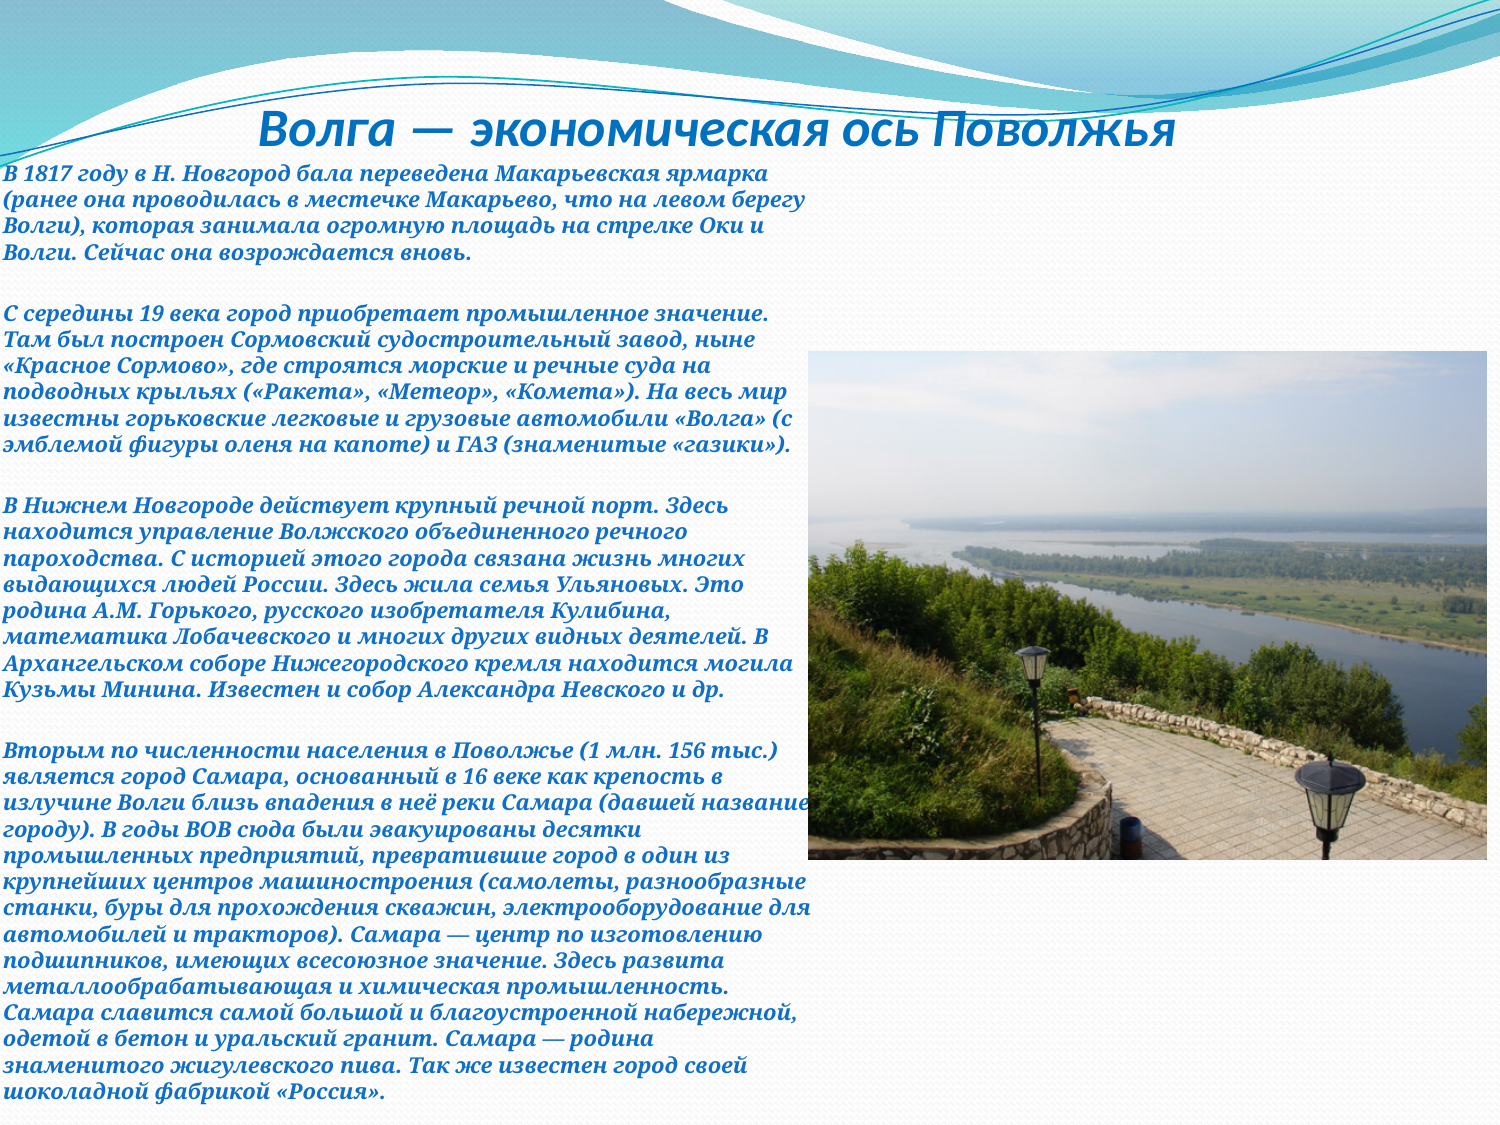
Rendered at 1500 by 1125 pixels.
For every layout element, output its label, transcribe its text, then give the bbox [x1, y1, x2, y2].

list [808, 351, 1487, 860]
list В 1817 году в Н. Новгород бала переведена Макарьевская ярмарка (ранее она проводилась в местечке Макарьево, что на левом берегу Волги), которая занимала огромную площадь на стрелке Оки и Волги. Сейчас она возрождается вновь. С середины 19 века город приобретает промышленное значение. Там был построен Сормовский судостроительный завод, ныне «Красное Сормово», где строятся морские и речные суда на подводных крыльях («Ракета», «Метеор», «Комета»). На весь мир известны горьковские легковые и грузовые автомобили «Волга» (с эмблемой фигуры оленя на капоте) и ГАЗ (знаменитые «газики»). В Нижнем Новгороде действует крупный речной порт. Здесь находится управление Волжского объединенного речного пароходства. С историей этого города связана жизнь многих выдающихся людей России. Здесь жила семья Ульяновых. Это родина А.М. Горького, русского изобретателя Кулибина, математика Лобачевского и многих других видных деятелей. В Архангельском соборе Нижегородского кремля находится могила Кузьмы Минина. Известен и собор Александра Невского и др. Вторым по численности населения в Поволжье (1 млн. 156 тыс.) является город Самара, основанный в 16 веке как крепость в излучине Волги близь впадения в неё реки Самара (давшей название городу). В годы ВОВ сюда были эвакуированы десятки промышленных предприятий, превратившие город в один из крупнейших центров машиностроения (самолеты, разнообразные станки, буры для прохождения скважин, электрооборудование для автомобилей и тракторов). Самара — центр по изготовлению подшипников, имеющих всесоюзное значение. Здесь развита металлообрабатывающая и химическая промышленность. Самара славится самой большой и благоустроенной набережной, одетой в бетон и уральский гранит. Самара — родина знаменитого жигулевского пива. Так же известен город своей шоколадной фабрикой «Россия». [0, 152, 821, 1102]
title Волга — экономическая ось Поволжья [257, 82, 1212, 158]
